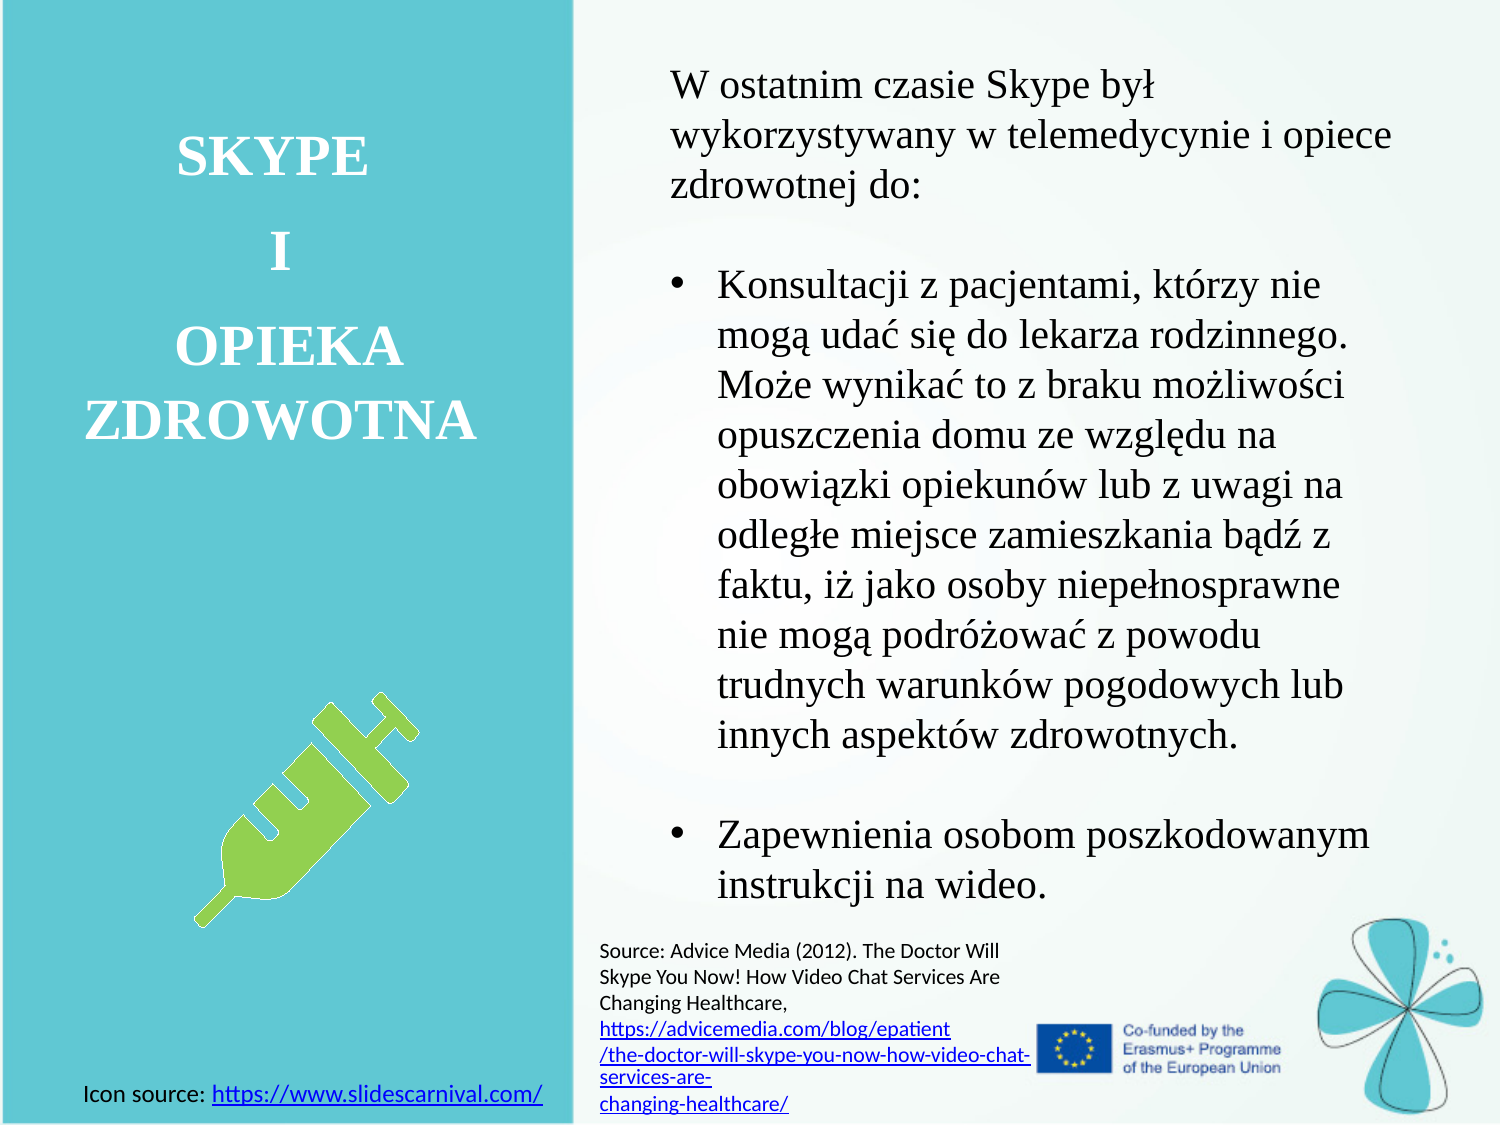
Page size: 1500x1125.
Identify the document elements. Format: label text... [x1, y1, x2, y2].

text_box [312, 692, 420, 804]
text_box Source: Advice Media (2012). The Doctor Will Skype You Now! How Video Chat Services Are Changing Healthcare, https://advicemedia.com/blog/epatient /the-doctor-will-skype-you-now-how-video-chat-services-are- changing-healthcare/ [584, 928, 1050, 1102]
text_box [194, 742, 371, 928]
text_box Icon source: https://www.slidescarnival.com/ [68, 1070, 564, 1116]
table_header Skype I opieka zdrowotna [0, 114, 561, 452]
text_box W ostatnim czasie Skype był wykorzystywany w telemedycynie i opiece zdrowotnej do: Konsultacji z pacjentami, którzy nie mogą udać się do lekarza rodzinnego. Może wynikać to z braku możliwości opuszczenia domu ze względu na obowiązki opiekunów lub z uwagi na odległe miejsce zamieszkania bądź z faktu, iż jako osoby niepełnosprawne nie mogą podróżować z powodu trudnych warunków pogodowych lub innych aspektów zdrowotnych. Zapewnienia osobom poszkodowanym instrukcji na wideo. [655, 49, 1415, 1005]
picture [0, 0, 1500, 1125]
